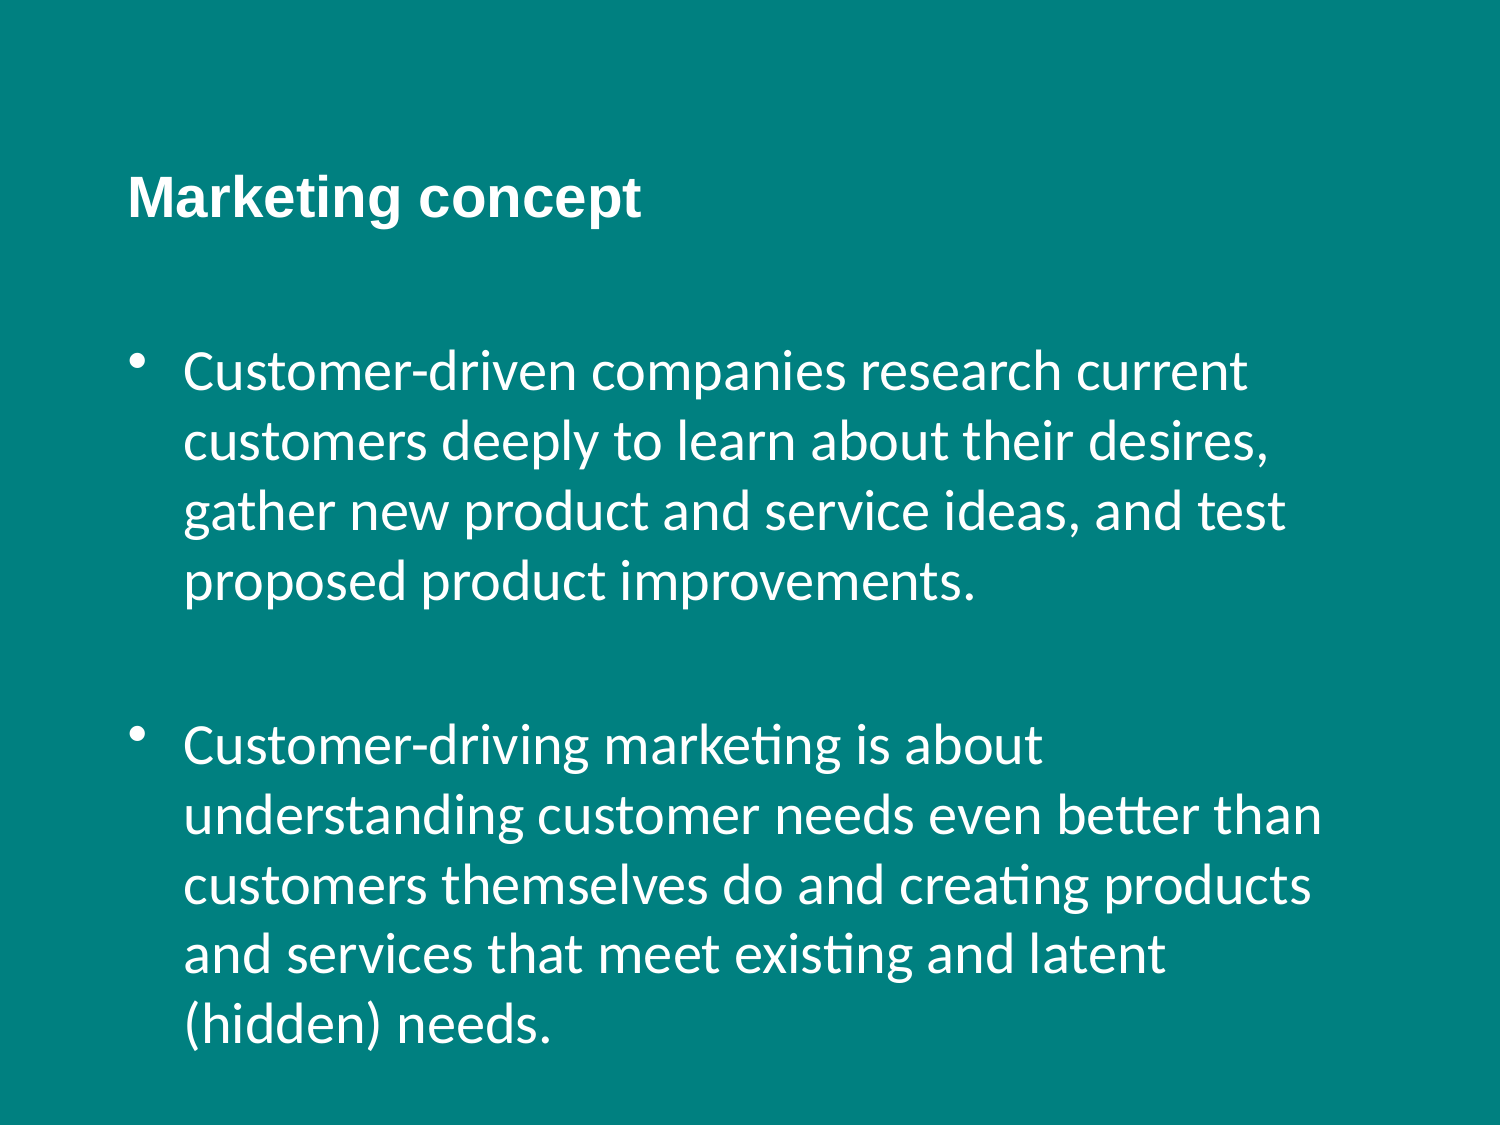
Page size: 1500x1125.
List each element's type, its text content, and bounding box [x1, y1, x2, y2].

title Marketing concept [112, 99, 1388, 288]
list Customer-driven companies research current customers deeply to learn about their desires, gather new product and service ideas, and test proposed product improvements. Customer-driving marketing is about understanding customer needs even better than customers themselves do and creating products and services that meet existing and latent (hidden) needs. [112, 324, 1388, 1001]
